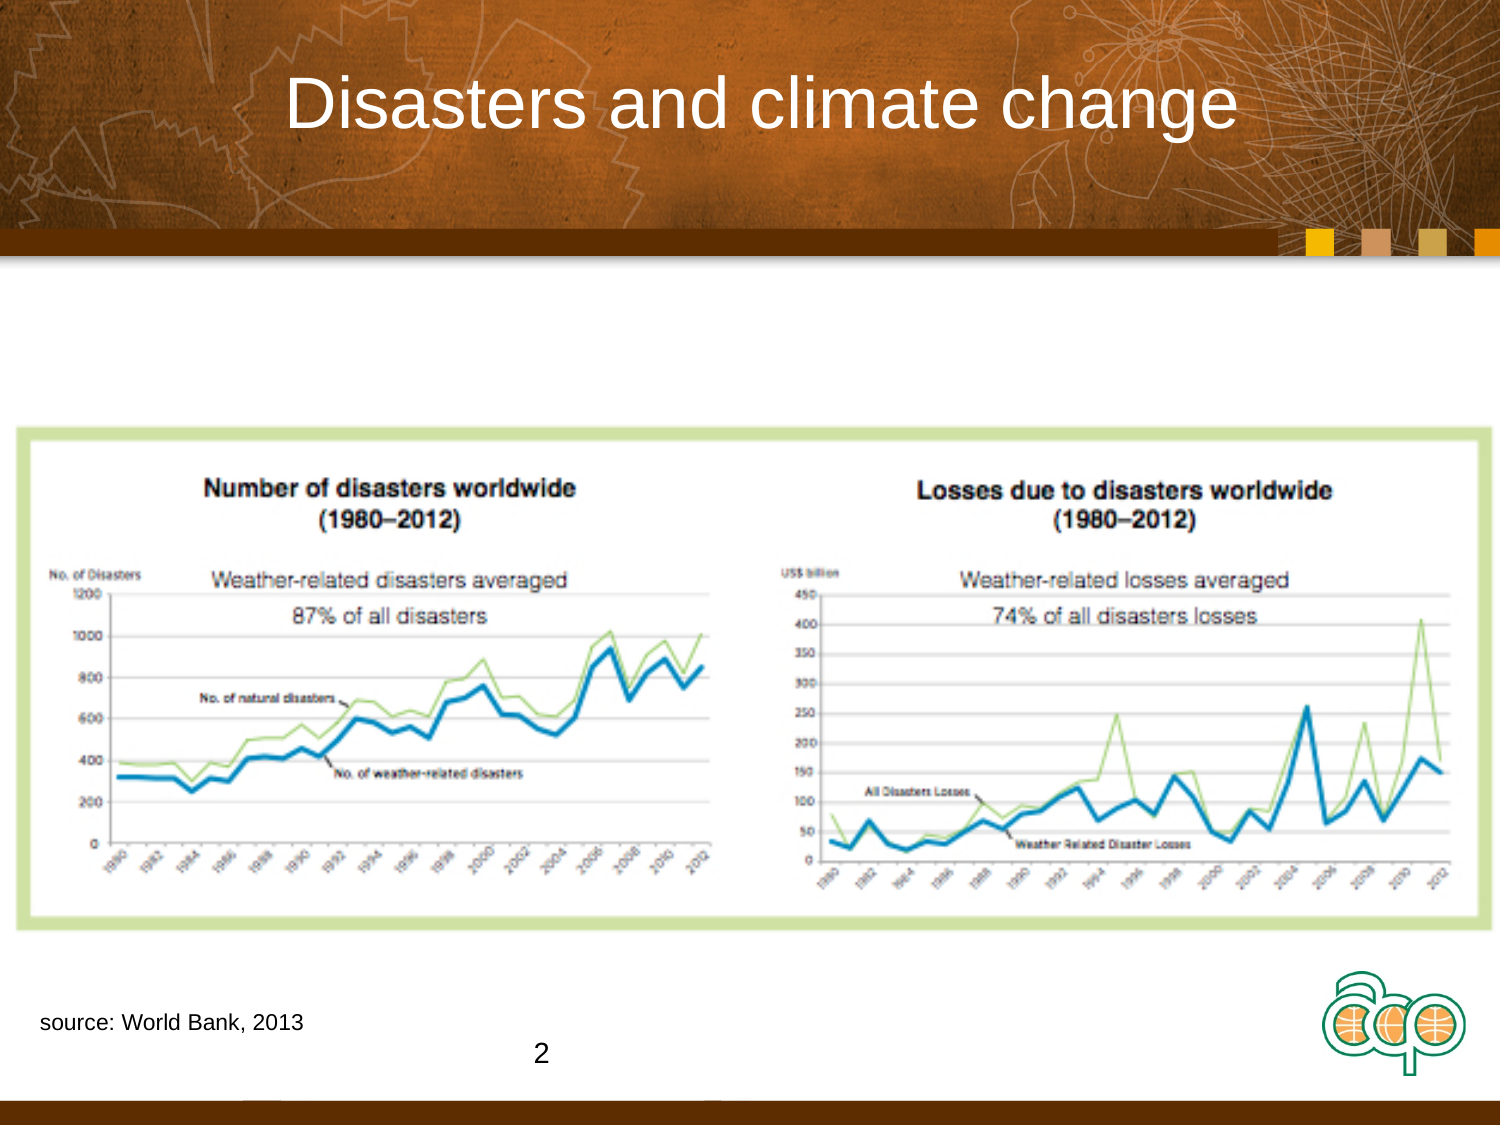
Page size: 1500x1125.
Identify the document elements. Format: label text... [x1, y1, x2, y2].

title Disasters and climate change [62, 5, 1463, 194]
picture [0, 0, 1500, 1125]
slide_number 2 [518, 1027, 869, 1071]
text_box source: World Bank, 2013 [24, 999, 375, 1043]
